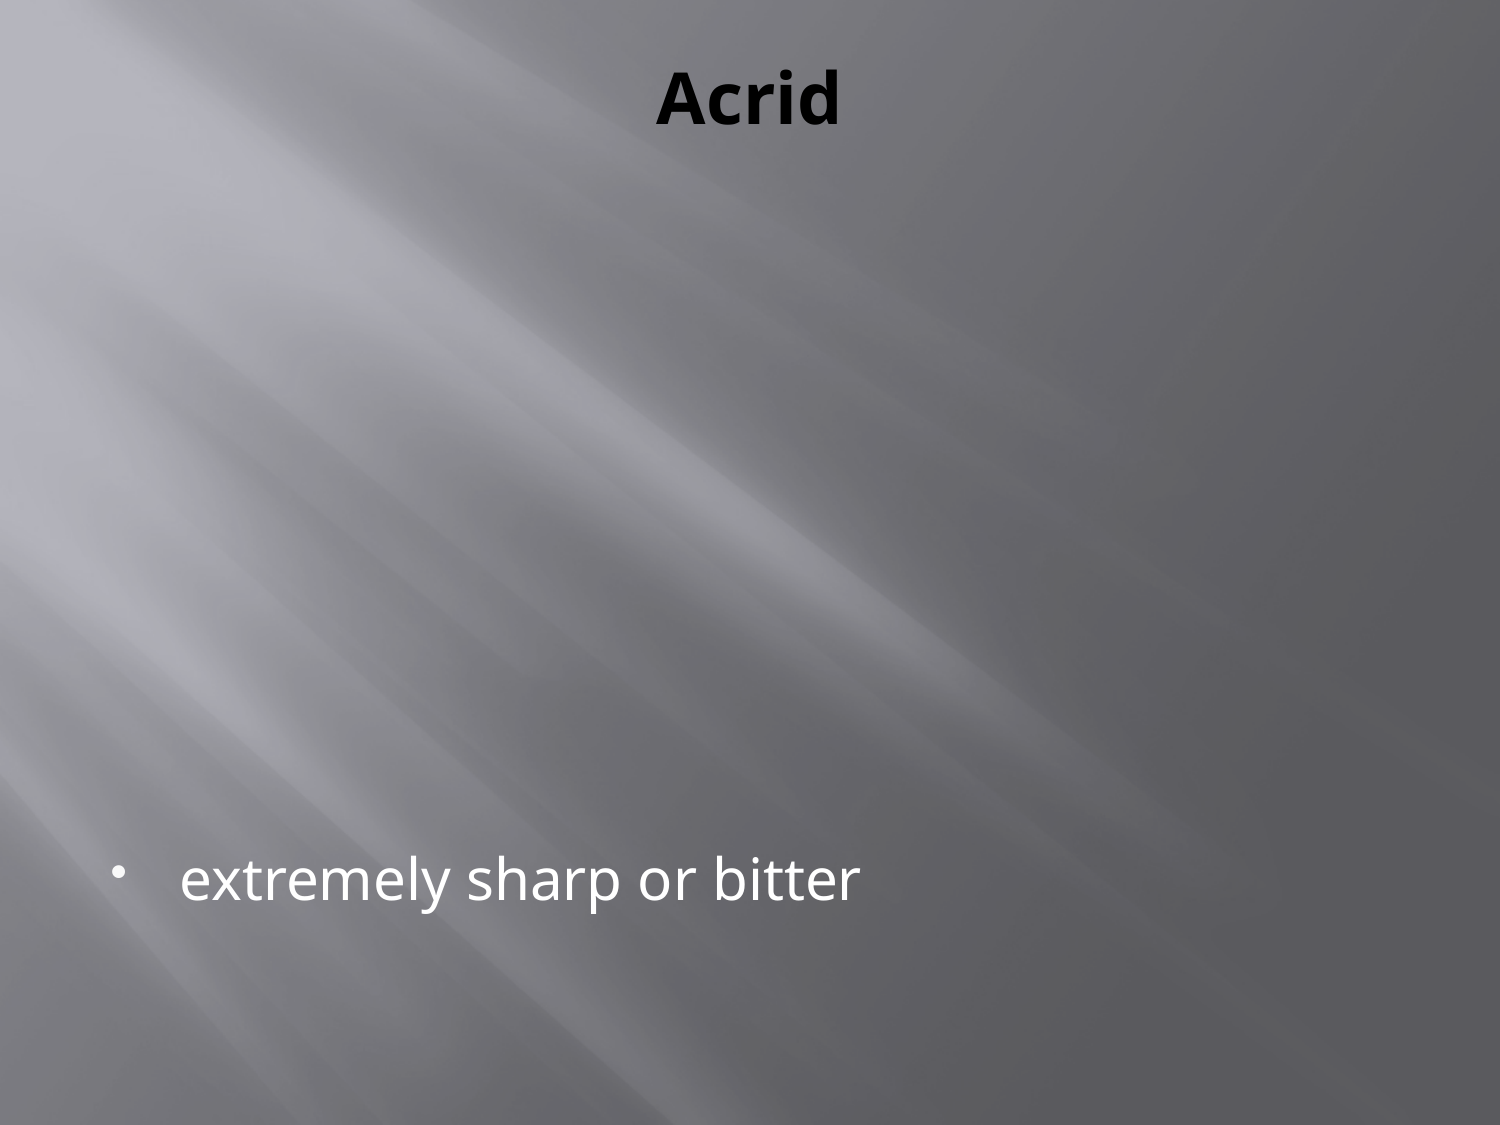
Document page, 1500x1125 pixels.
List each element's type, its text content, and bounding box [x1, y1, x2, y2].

list extremely sharp or bitter [75, 262, 1425, 1035]
title Acrid [75, 45, 1425, 233]
